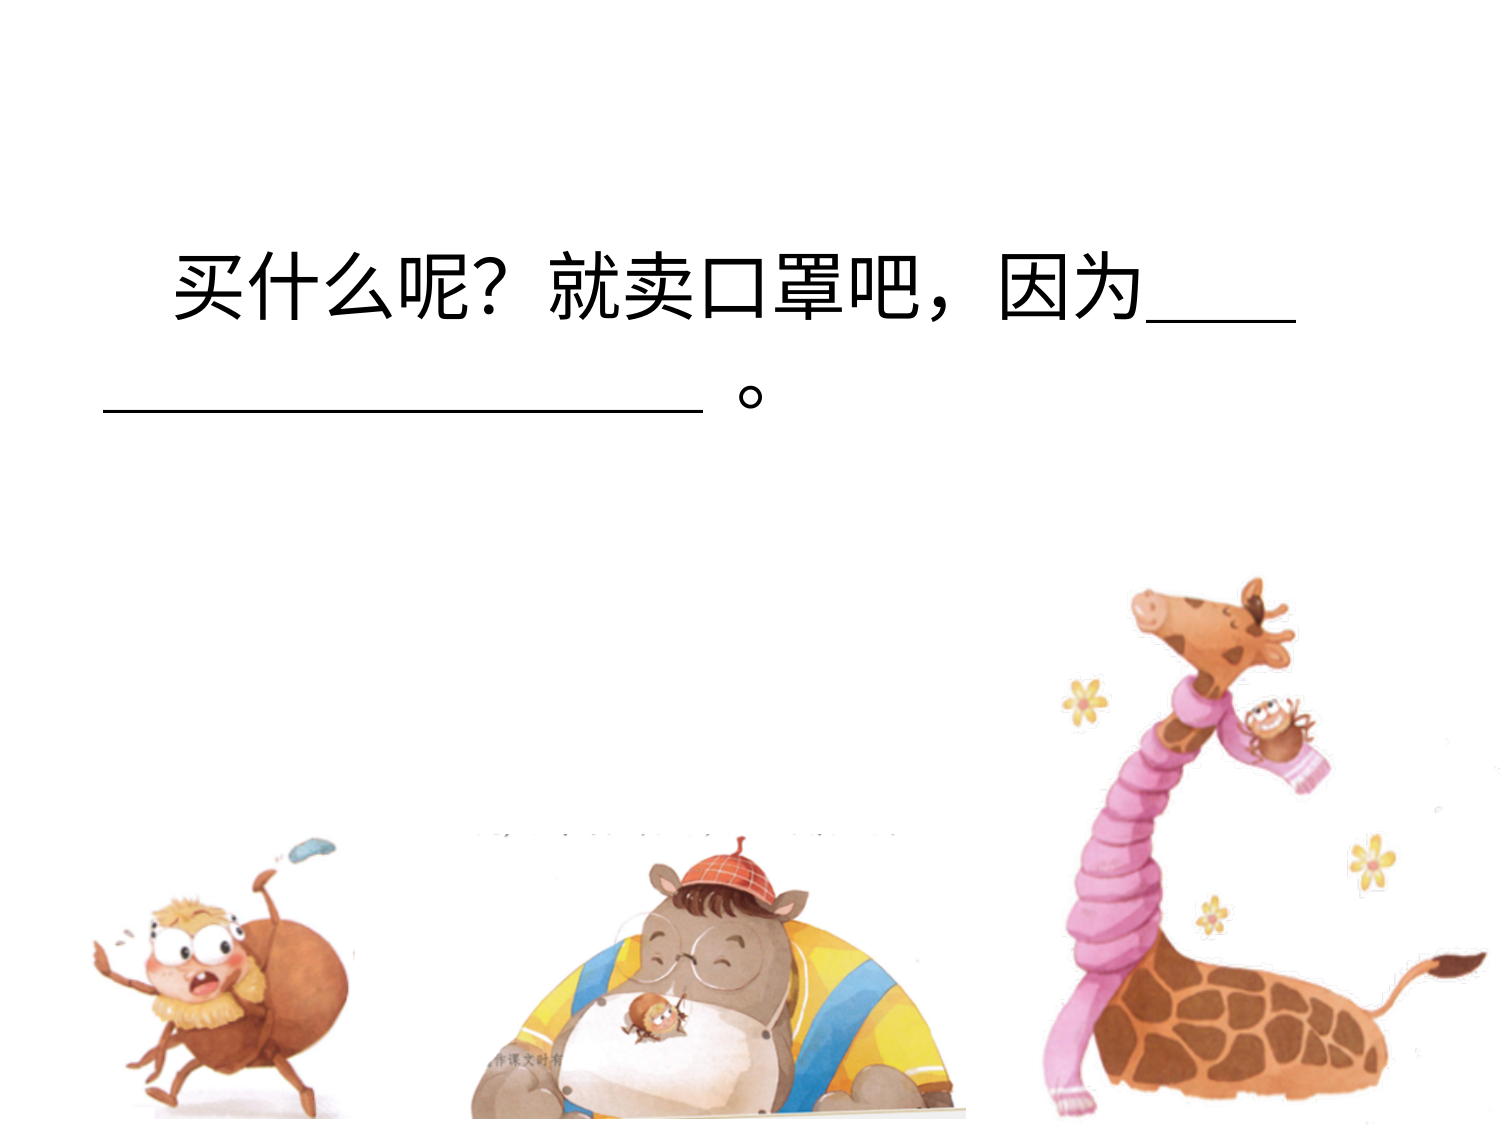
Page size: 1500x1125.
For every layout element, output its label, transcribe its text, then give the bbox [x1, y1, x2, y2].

picture [466, 834, 966, 1119]
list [52, 795, 355, 1119]
text_box 买什么呢？就卖口罩吧，因为＿＿＿＿＿＿＿＿＿＿ 。 [88, 231, 1369, 607]
picture [1023, 568, 1500, 1125]
